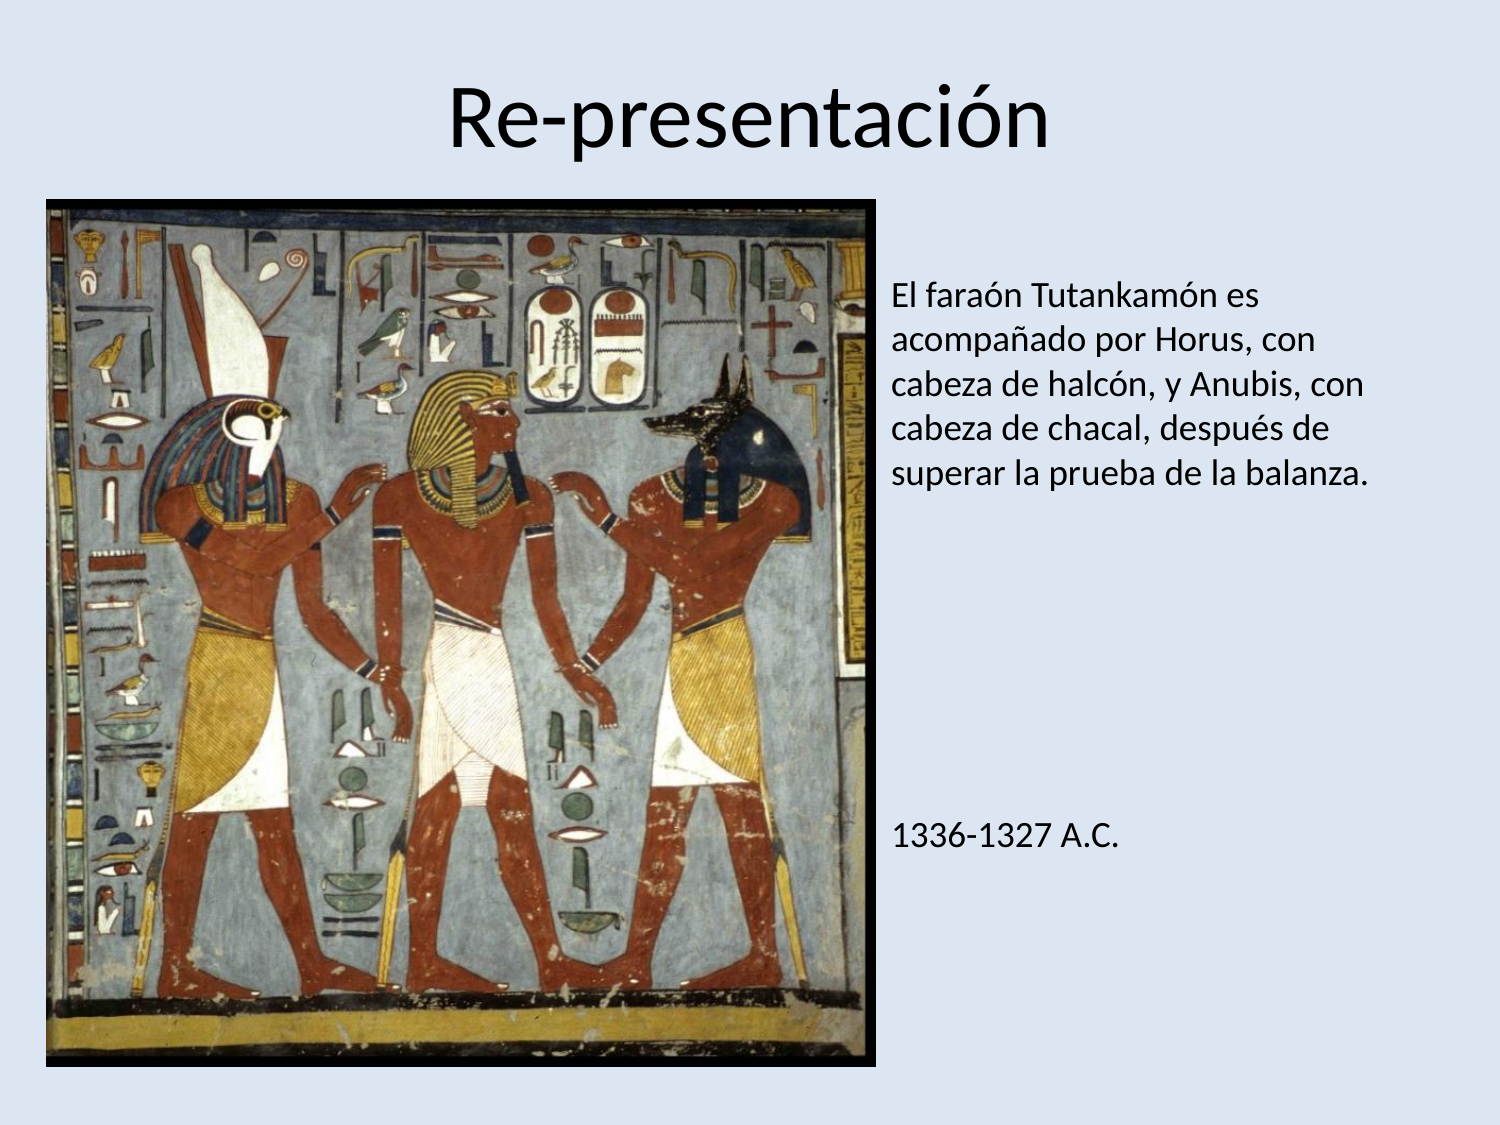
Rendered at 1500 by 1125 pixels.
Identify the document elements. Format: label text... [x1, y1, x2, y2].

picture [46, 198, 877, 1067]
title Re-presentación [75, 45, 1425, 176]
list El faraón Tutankamón es acompañado por Horus, con cabeza de halcón, y Anubis, con cabeza de chacal, después de superar la prueba de la balanza. 1336-1327 A.C. [881, 262, 1425, 868]
